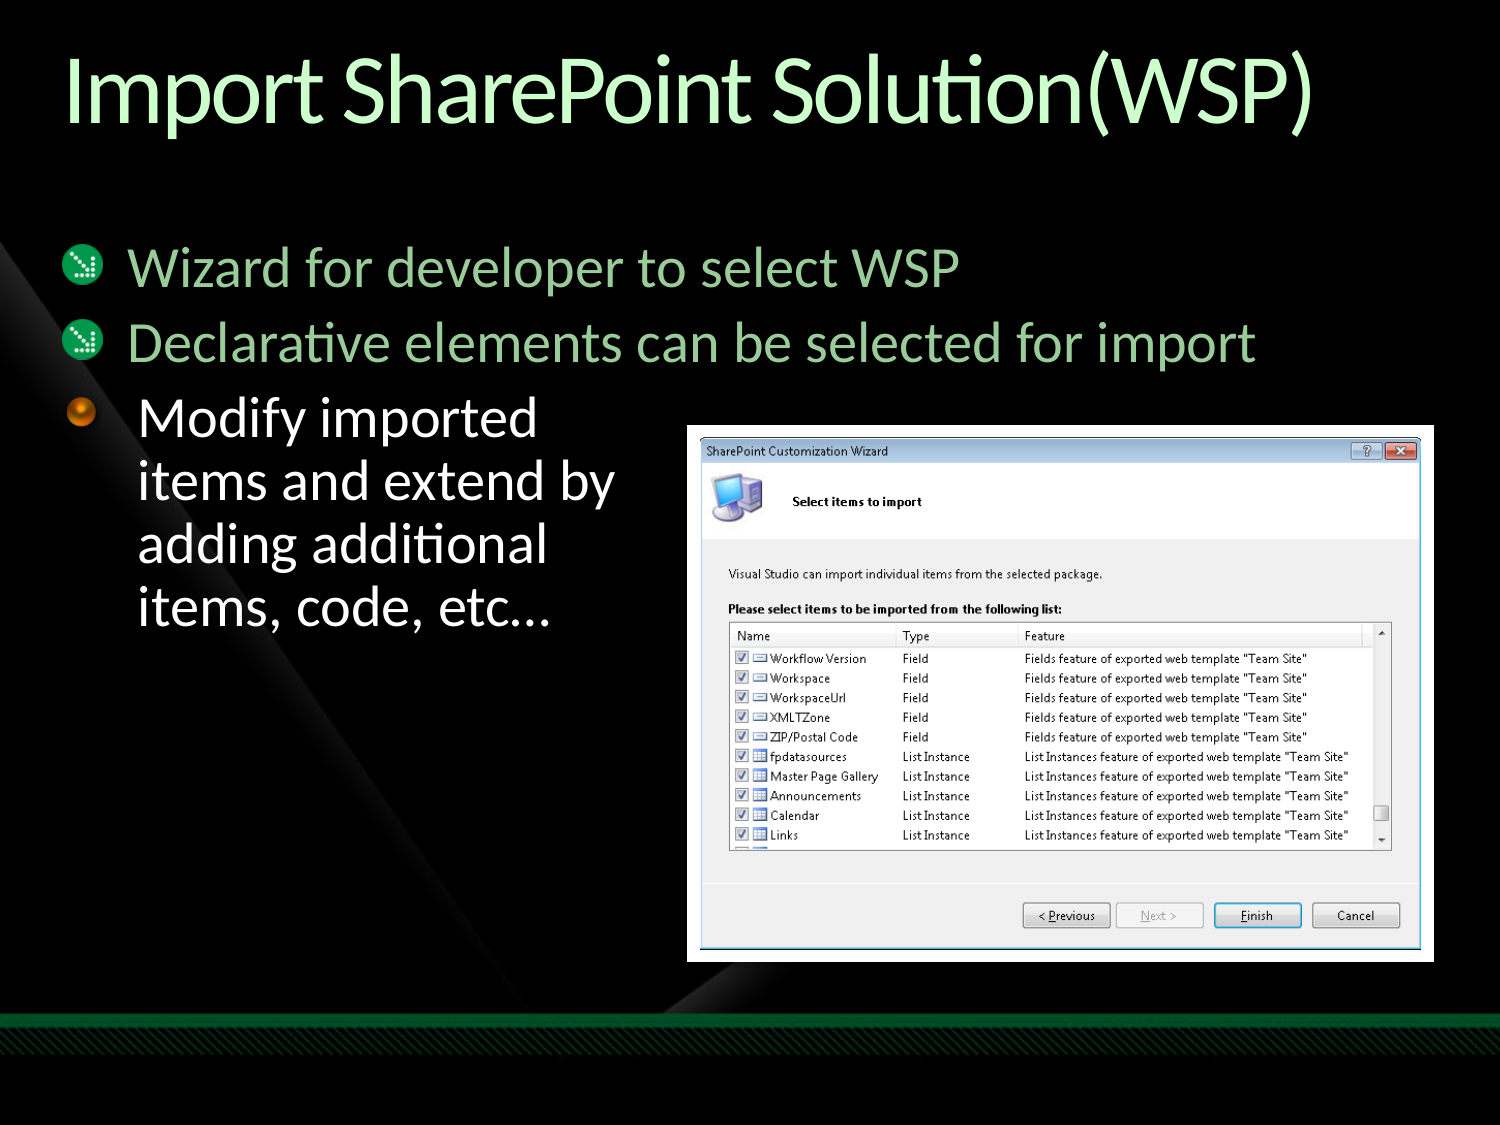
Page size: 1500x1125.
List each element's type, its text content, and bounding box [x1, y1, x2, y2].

picture [0, 0, 1500, 1125]
list Wizard for developer to select WSP Declarative elements can be selected for import [62, 237, 1438, 379]
title Import SharePoint Solution(WSP) [62, 37, 1438, 147]
text_box Modify imported items and extend by adding additional items, code, etc… [62, 387, 675, 640]
